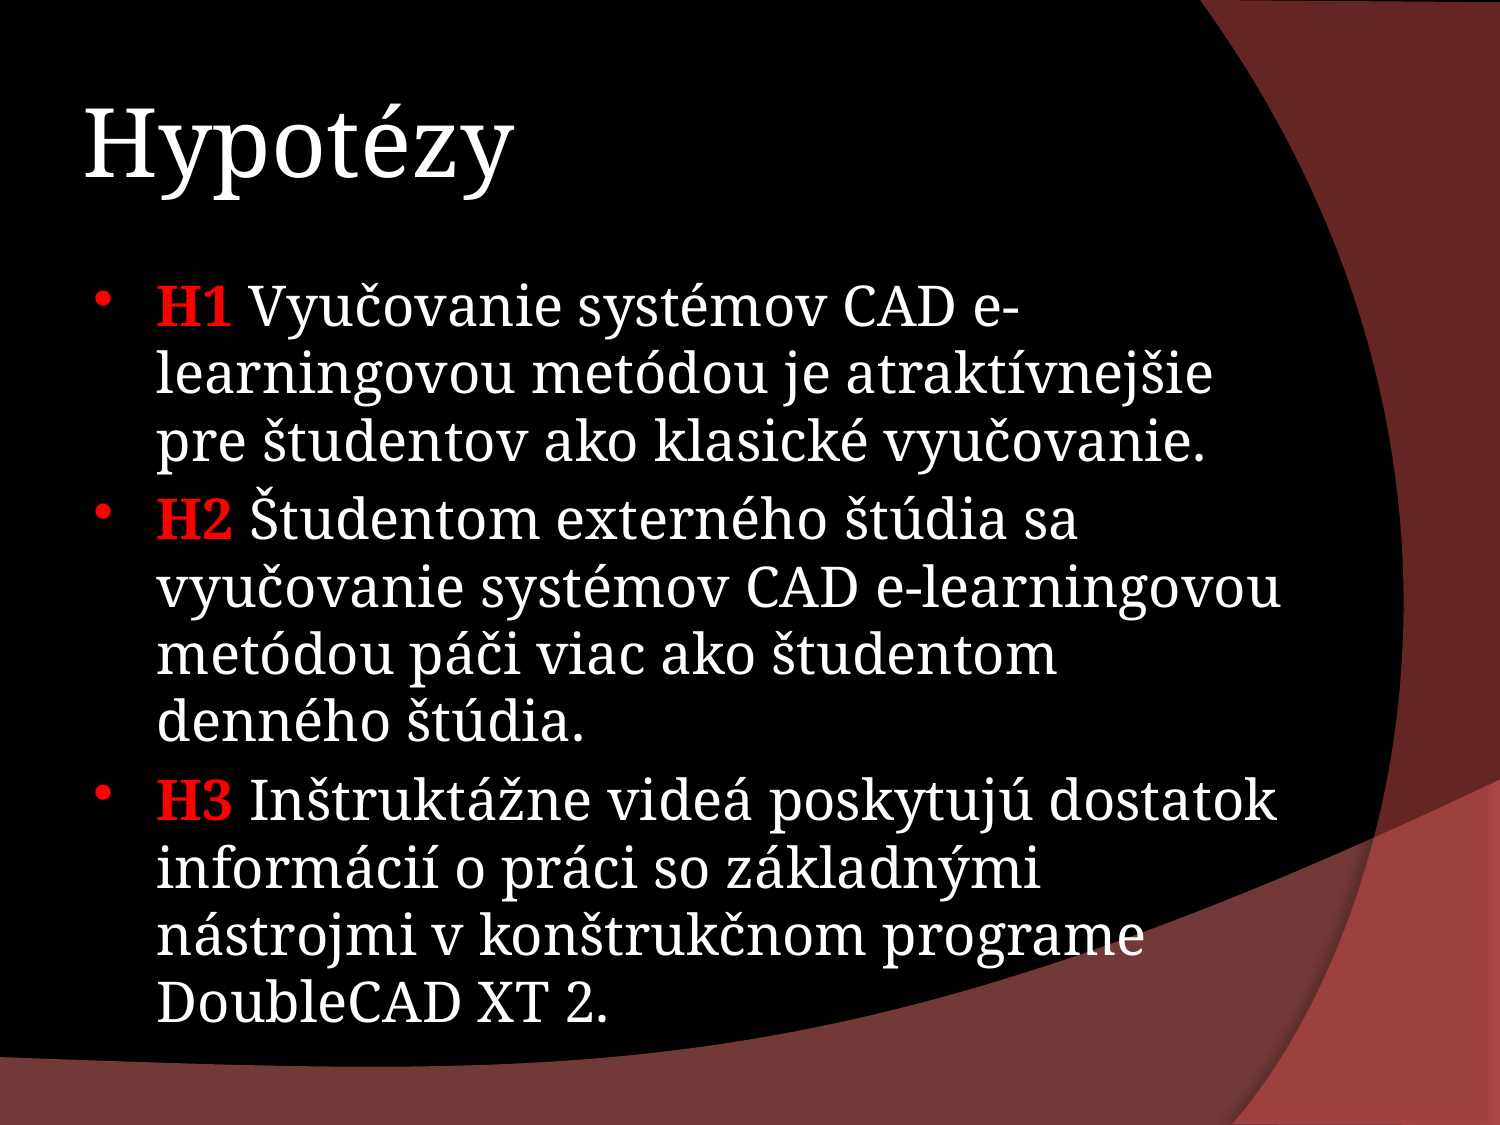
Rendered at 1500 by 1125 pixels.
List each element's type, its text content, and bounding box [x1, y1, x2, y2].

list H1 Vyučovanie systémov CAD e-learningovou metódou je atraktívnejšie pre študentov ako klasické vyučovanie. H2 Študentom externého štúdia sa vyučovanie systémov CAD e-learningovou metódou páči viac ako študentom denného štúdia. H3 Inštruktážne videá poskytujú dostatok informácií o práci so základnými nástrojmi v konštrukčnom programe DoubleCAD XT 2. [75, 262, 1317, 1047]
title Hypotézy [75, 45, 1300, 233]
